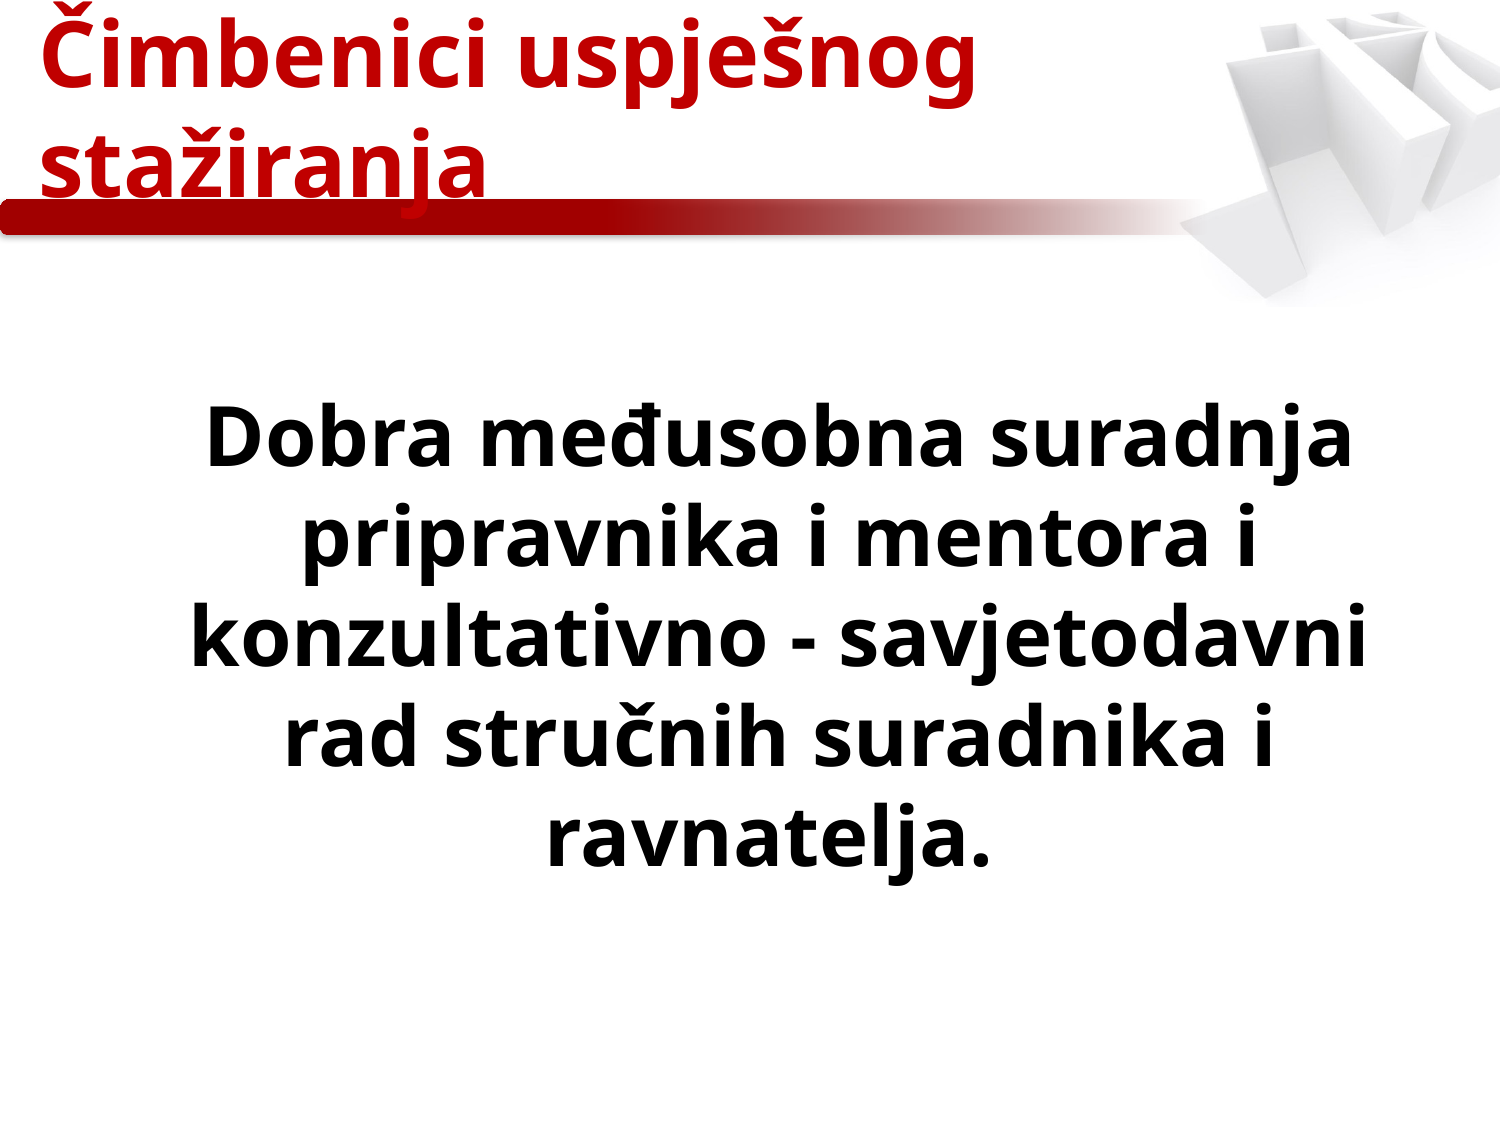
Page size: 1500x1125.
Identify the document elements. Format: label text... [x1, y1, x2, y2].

list Dobra međusobna suradnja pripravnika i mentora i konzultativno - savjetodavni rad stručnih suradnika i ravnatelja. [123, 292, 1425, 1090]
title Čimbenici uspješnog stažiranja [23, 11, 1471, 200]
picture [1171, 0, 1500, 307]
